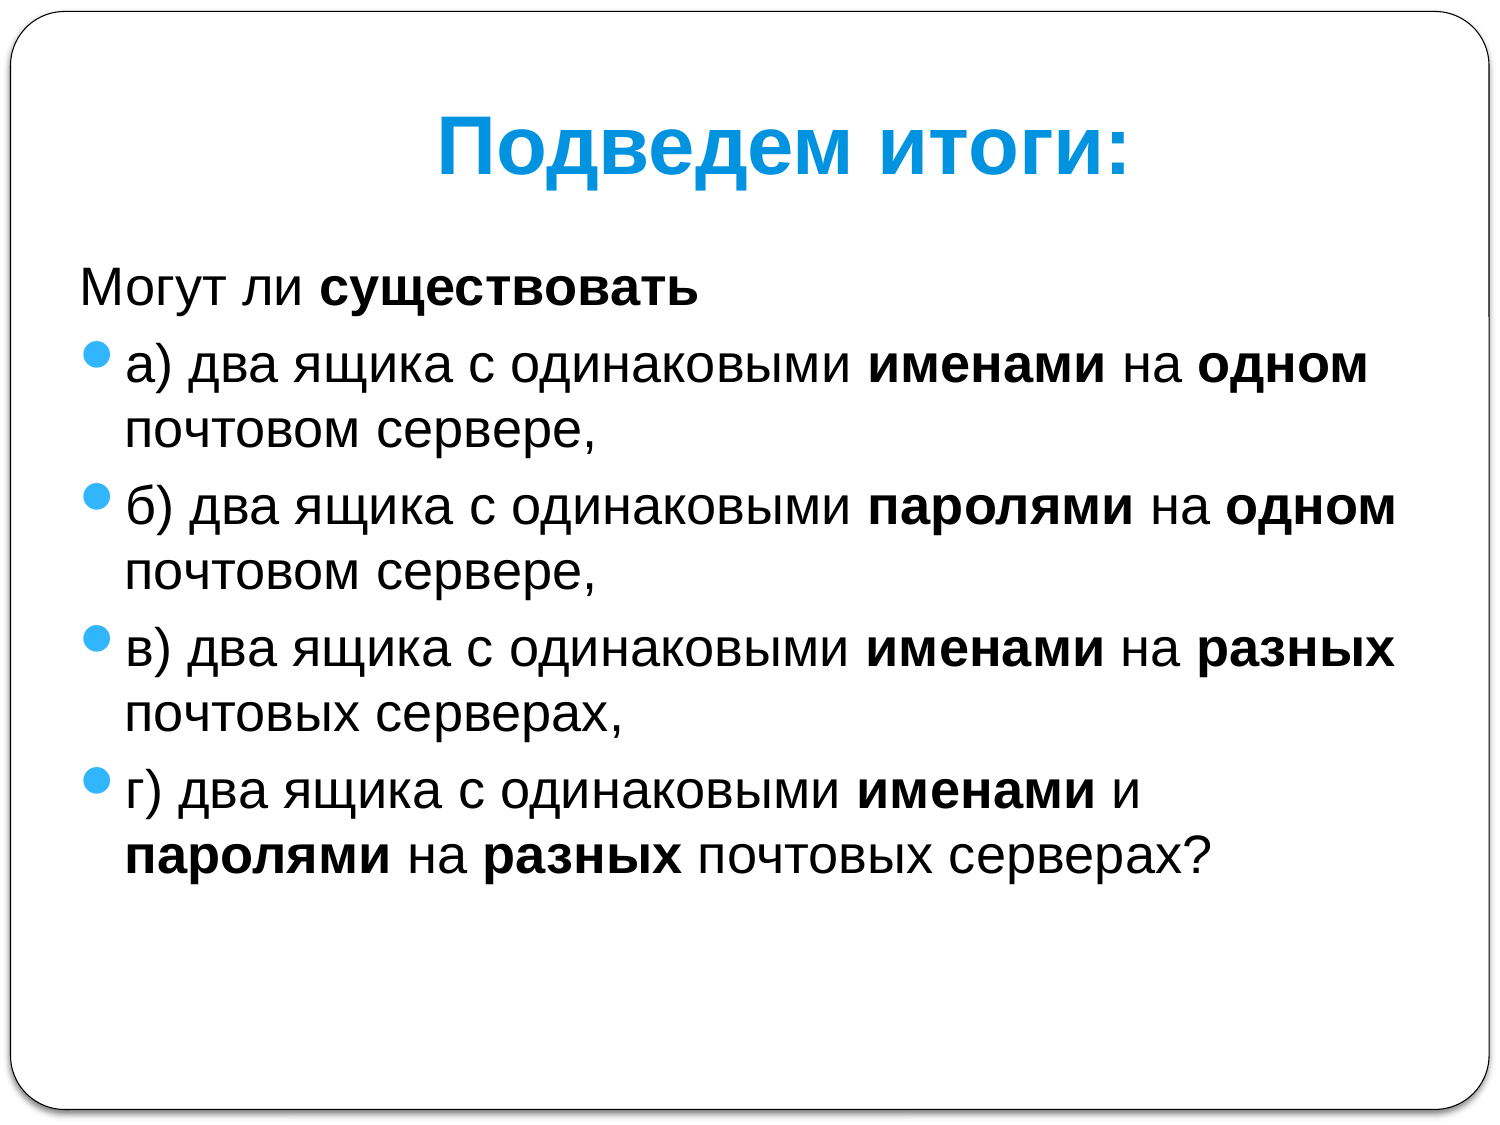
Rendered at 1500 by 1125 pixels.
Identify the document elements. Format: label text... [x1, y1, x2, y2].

title Подведем итоги: [147, 19, 1423, 207]
list Могут ли существовать а) два ящика с одинаковыми именами на одном почтовом сервере, б) два ящика с одинаковыми паролями на одном почтовом сервере, в) два ящика с одинаковыми именами на разных почтовых серверах, г) два ящика с одинаковыми именами и паролями на разных почтовых серверах? [64, 243, 1436, 994]
